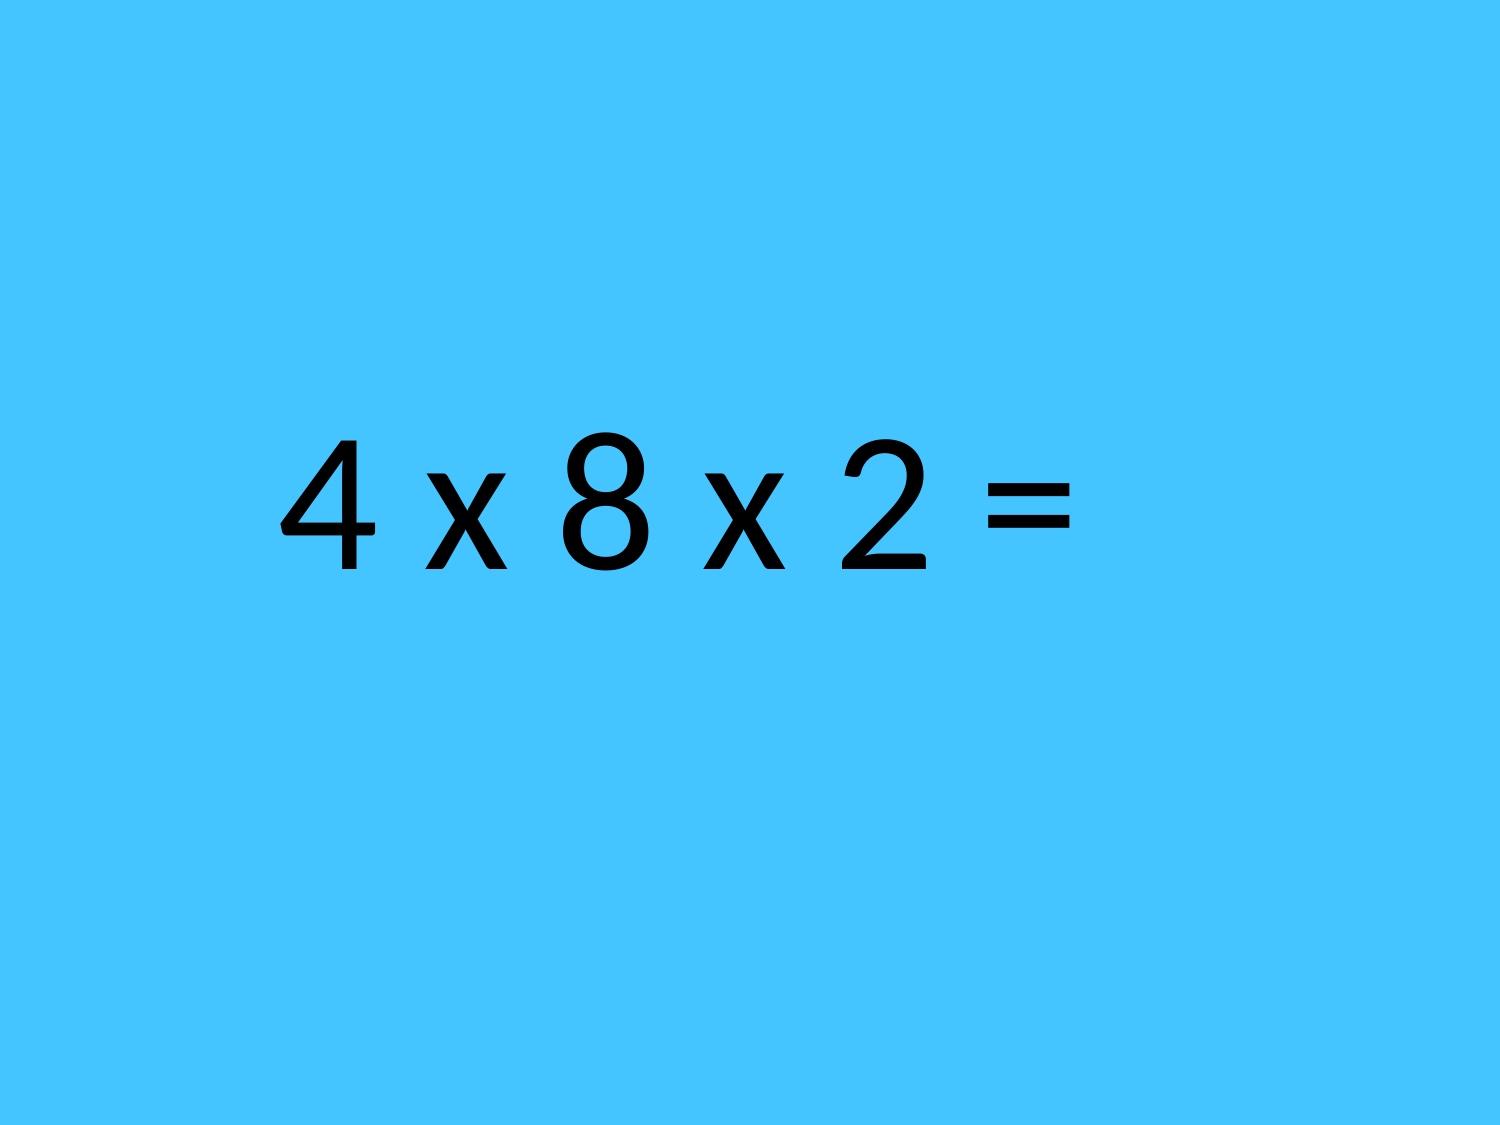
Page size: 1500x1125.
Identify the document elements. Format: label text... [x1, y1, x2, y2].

text_box 4 x 8 x 2 = [262, 362, 1200, 618]
